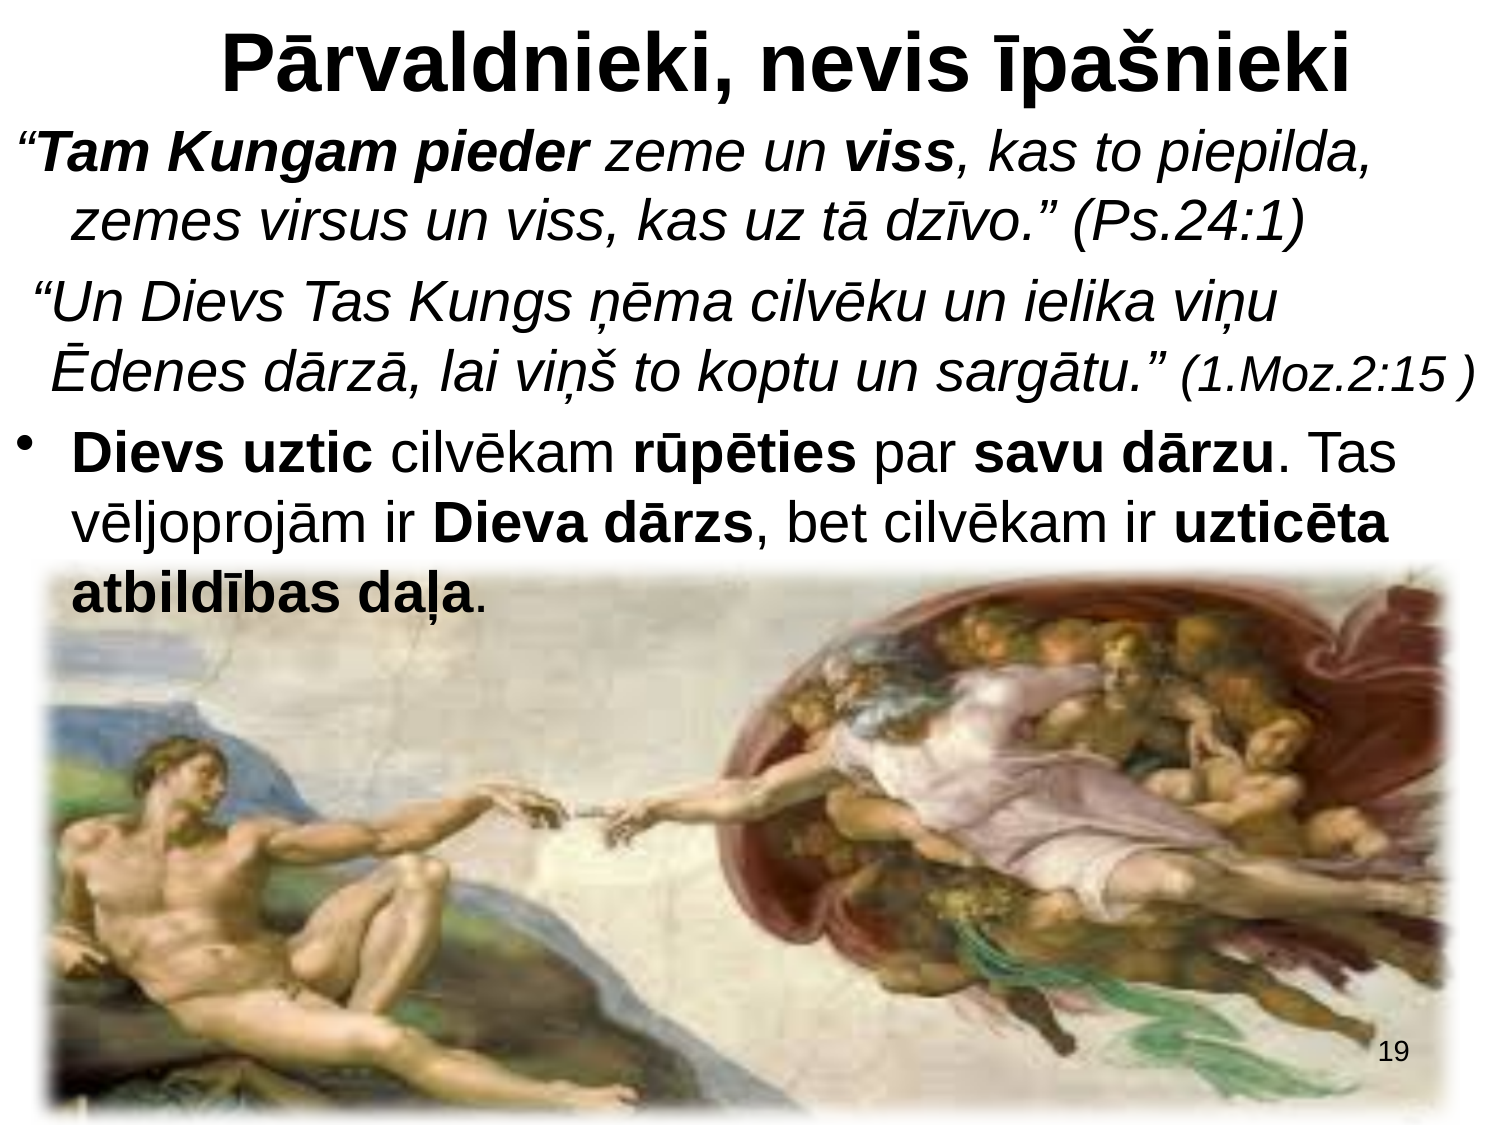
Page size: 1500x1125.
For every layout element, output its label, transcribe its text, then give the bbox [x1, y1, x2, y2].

picture [30, 559, 1460, 1125]
text_box [25, 0, 548, 124]
title Pārvaldnieki, nevis īpašnieki [548, 0, 1463, 105]
list “Tam Kungam pieder zeme un viss, kas to piepilda, zemes virsus un viss, kas uz tā dzīvo.” (Ps.24:1) “Un Dievs Tas Kungs ņēma cilvēku un ielika viņu Ēdenes dārzā, lai viņš to koptu un sargātu.” (1.Moz.2:15 ) Dievs uztic cilvēkam rūpēties par savu dārzu. Tas vēljoprojām ir Dieva dārzs, bet cilvēkam ir uzticēta atbildības daļa. [0, 105, 1500, 680]
